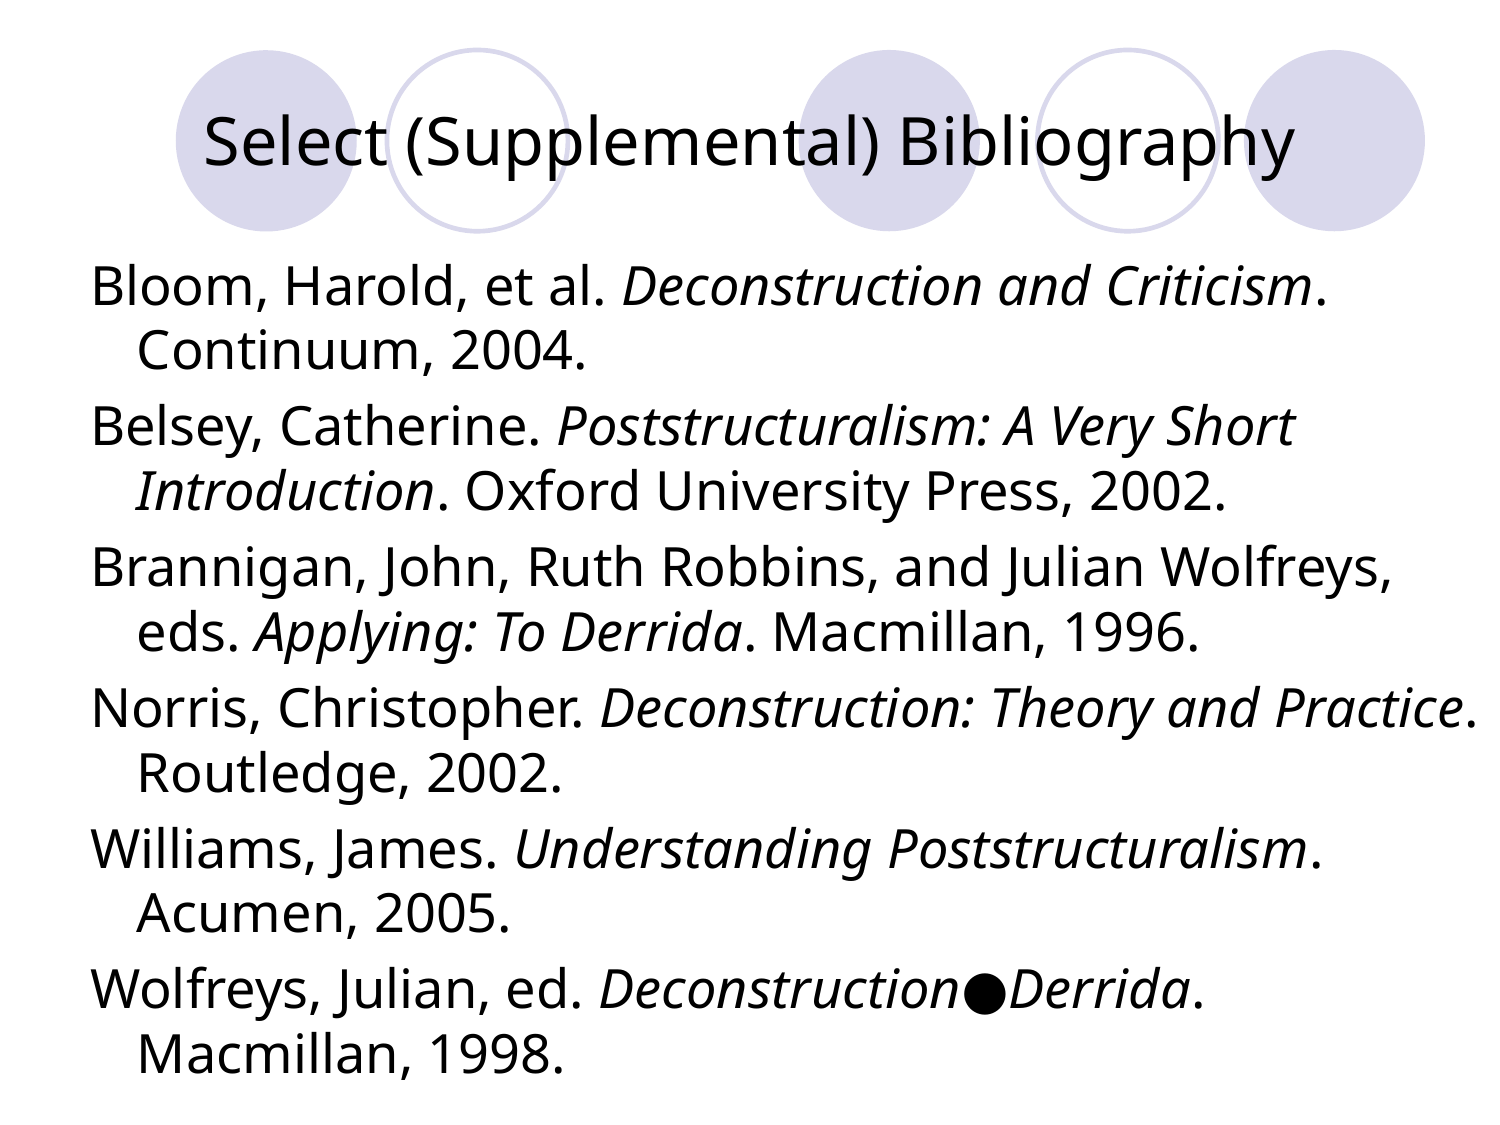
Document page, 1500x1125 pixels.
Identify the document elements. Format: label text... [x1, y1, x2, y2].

list Bloom, Harold, et al. Deconstruction and Criticism. Continuum, 2004. Belsey, Catherine. Poststructuralism: A Very Short Introduction. Oxford University Press, 2002. Brannigan, John, Ruth Robbins, and Julian Wolfreys, eds. Applying: To Derrida. Macmillan, 1996. Norris, Christopher. Deconstruction: Theory and Practice. Routledge, 2002. Williams, James. Understanding Poststructuralism. Acumen, 2005. Wolfreys, Julian, ed. Deconstruction●Derrida. Macmillan, 1998. [0, 243, 1500, 1095]
title Select (Supplemental) Bibliography [74, 44, 1426, 233]
